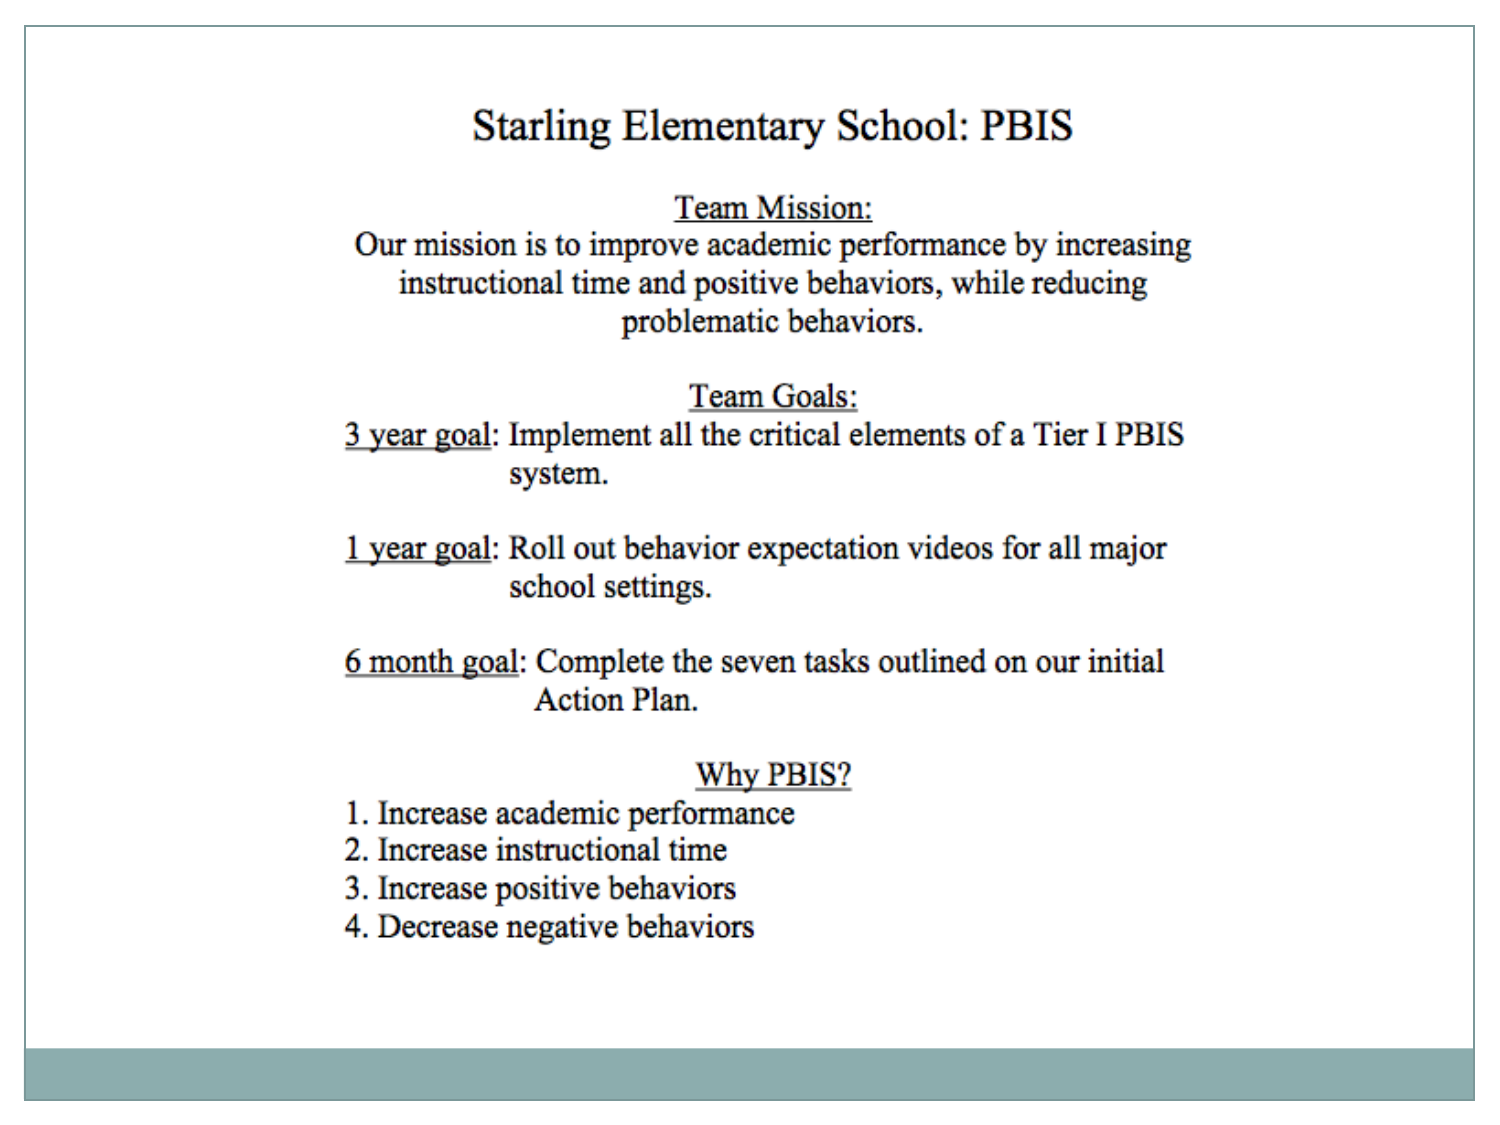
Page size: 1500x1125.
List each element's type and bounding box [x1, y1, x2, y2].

picture [249, 49, 1305, 1001]
